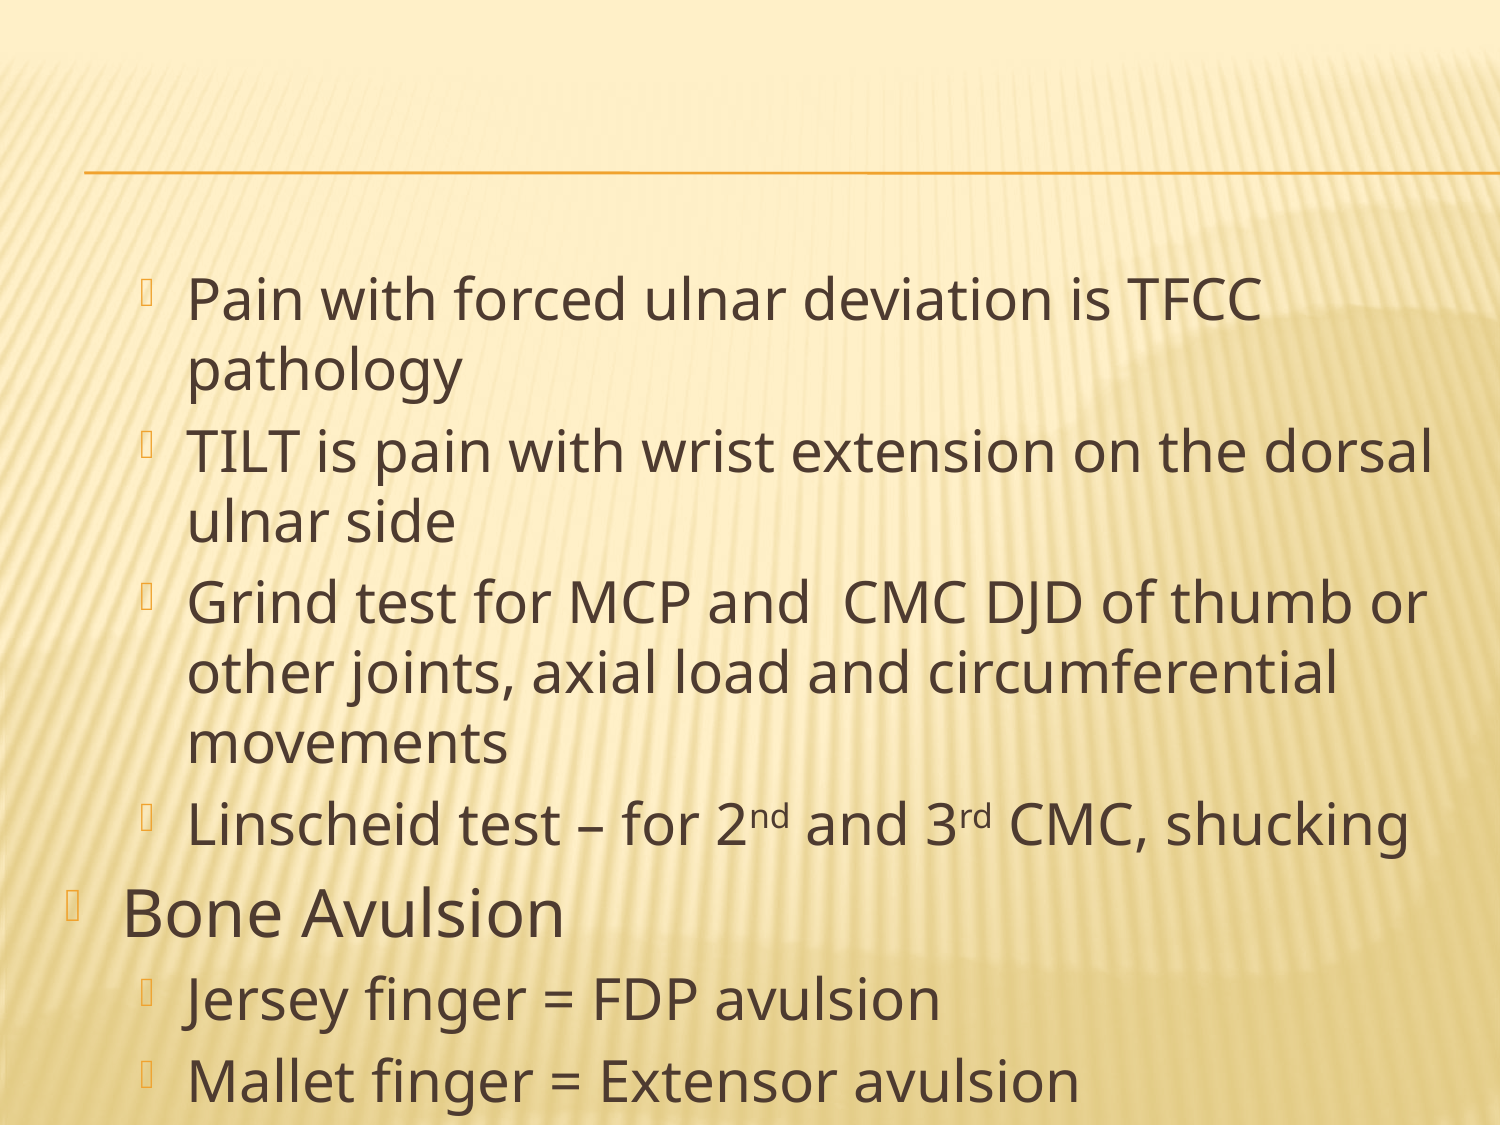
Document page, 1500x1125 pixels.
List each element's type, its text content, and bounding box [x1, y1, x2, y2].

list Pain with forced ulnar deviation is TFCC pathology TILT is pain with wrist extension on the dorsal ulnar side Grind test for MCP and CMC DJD of thumb or other joints, axial load and circumferential movements Linscheid test – for 2nd and 3rd CMC, shucking Bone Avulsion Jersey finger = FDP avulsion Mallet finger = Extensor avulsion [50, 254, 1475, 998]
